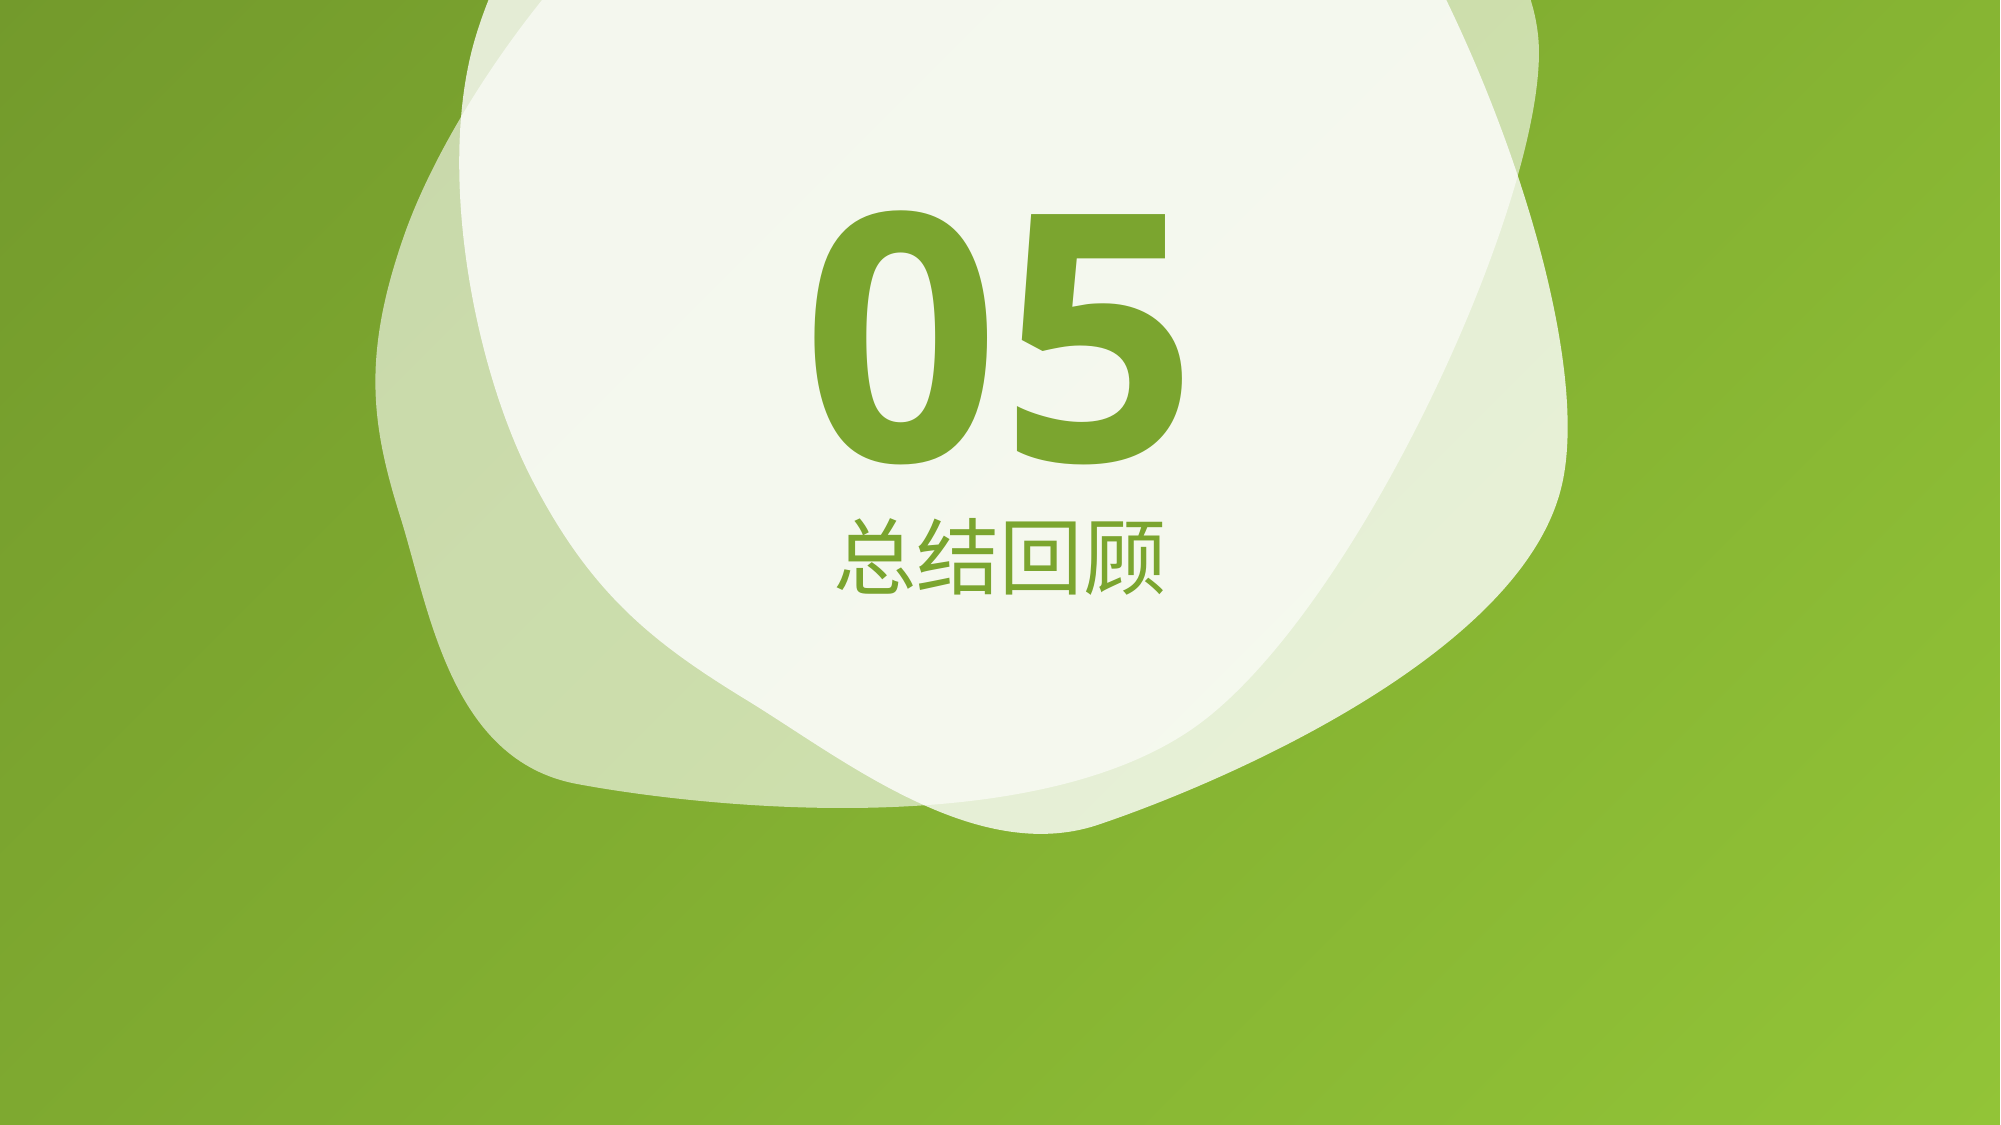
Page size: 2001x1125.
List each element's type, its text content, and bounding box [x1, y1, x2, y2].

list 05 [761, 108, 1239, 497]
list 总结回顾 [610, 497, 1389, 633]
